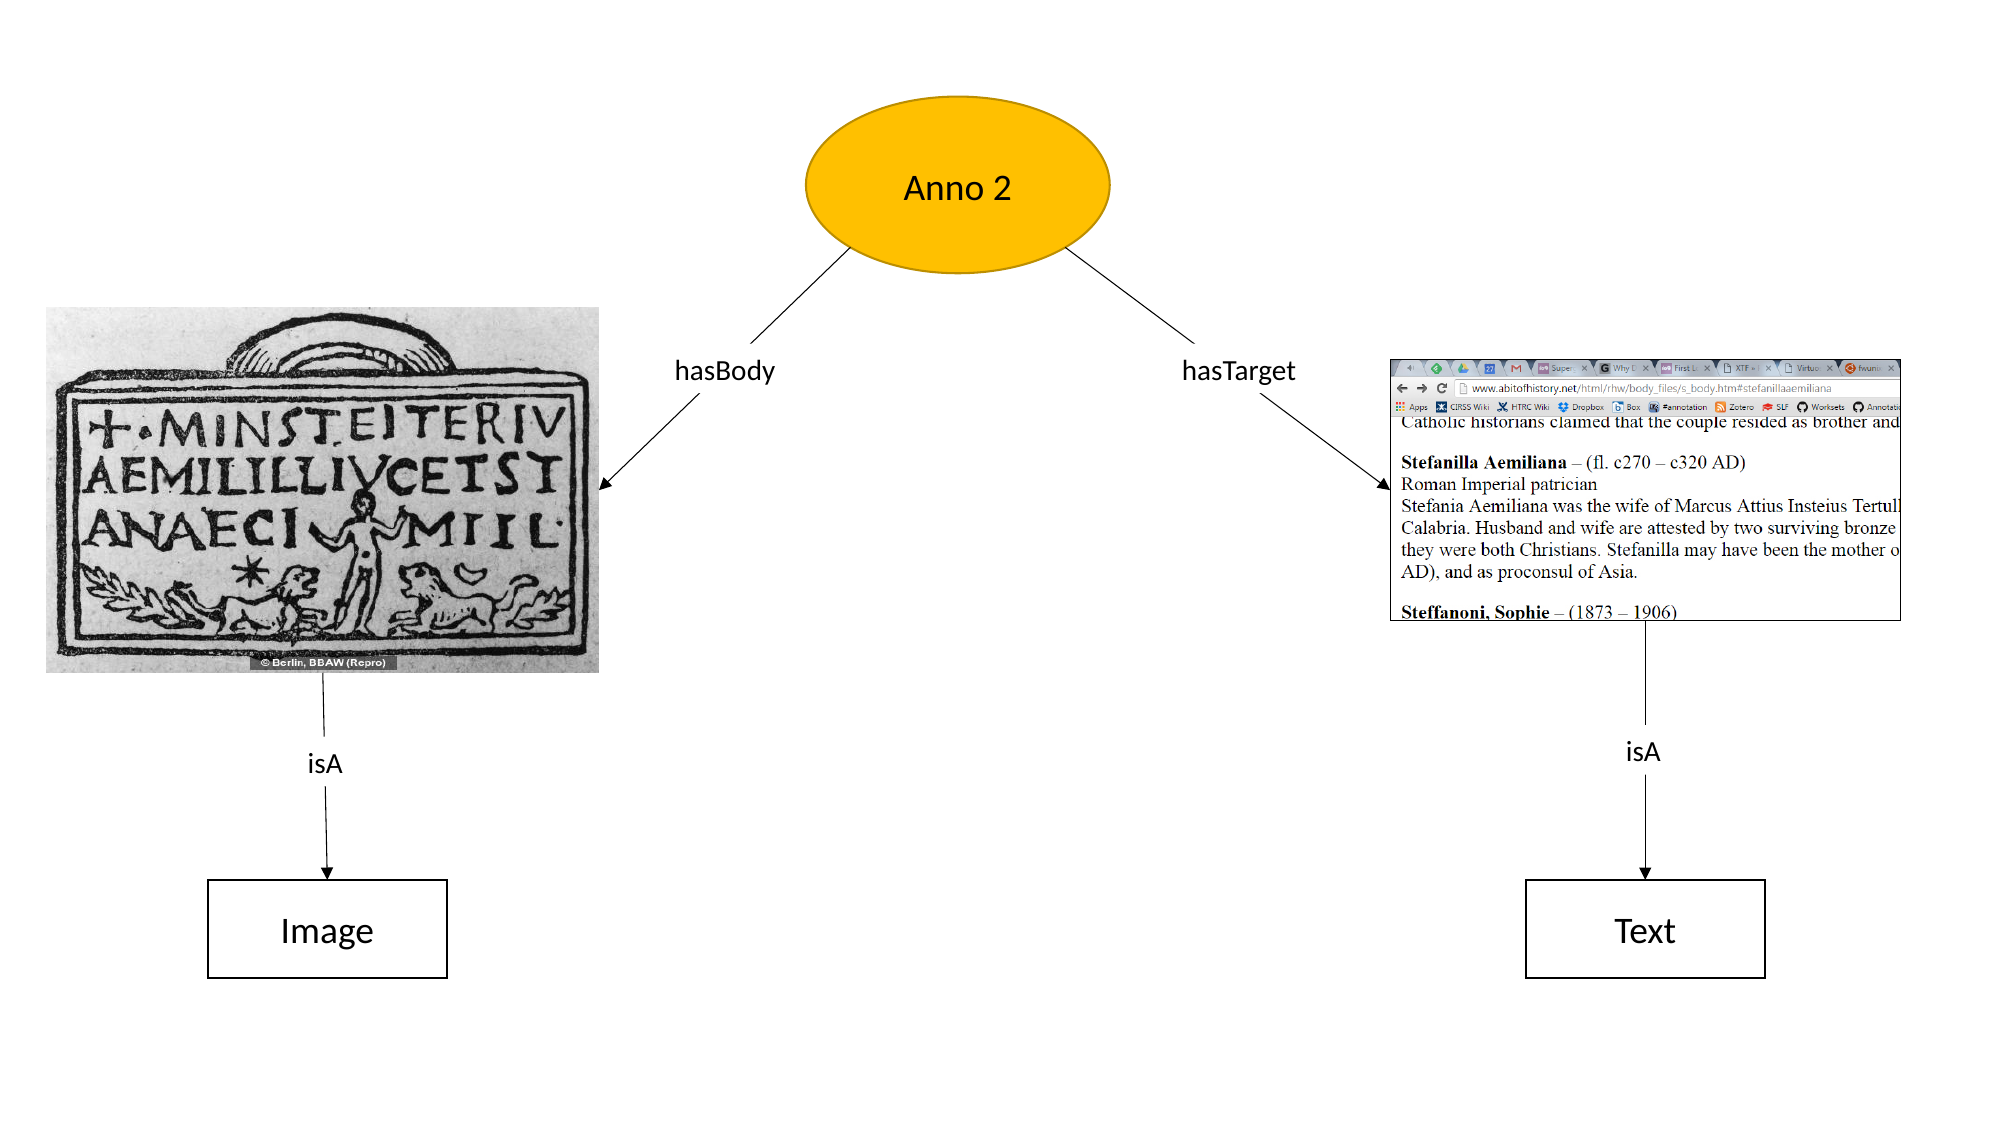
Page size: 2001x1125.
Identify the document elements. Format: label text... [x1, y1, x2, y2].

text_box isA [328, 736, 362, 787]
text_box isA [1646, 725, 1680, 775]
picture [46, 307, 599, 673]
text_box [322, 672, 328, 880]
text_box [1065, 247, 1391, 491]
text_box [599, 247, 851, 491]
text_box Text [1525, 879, 1766, 979]
text_box Image [207, 879, 448, 979]
picture [1390, 359, 1901, 621]
text_box isA [293, 736, 322, 787]
text_box isA [1611, 725, 1645, 775]
text_box Anno 2 [804, 95, 1111, 275]
